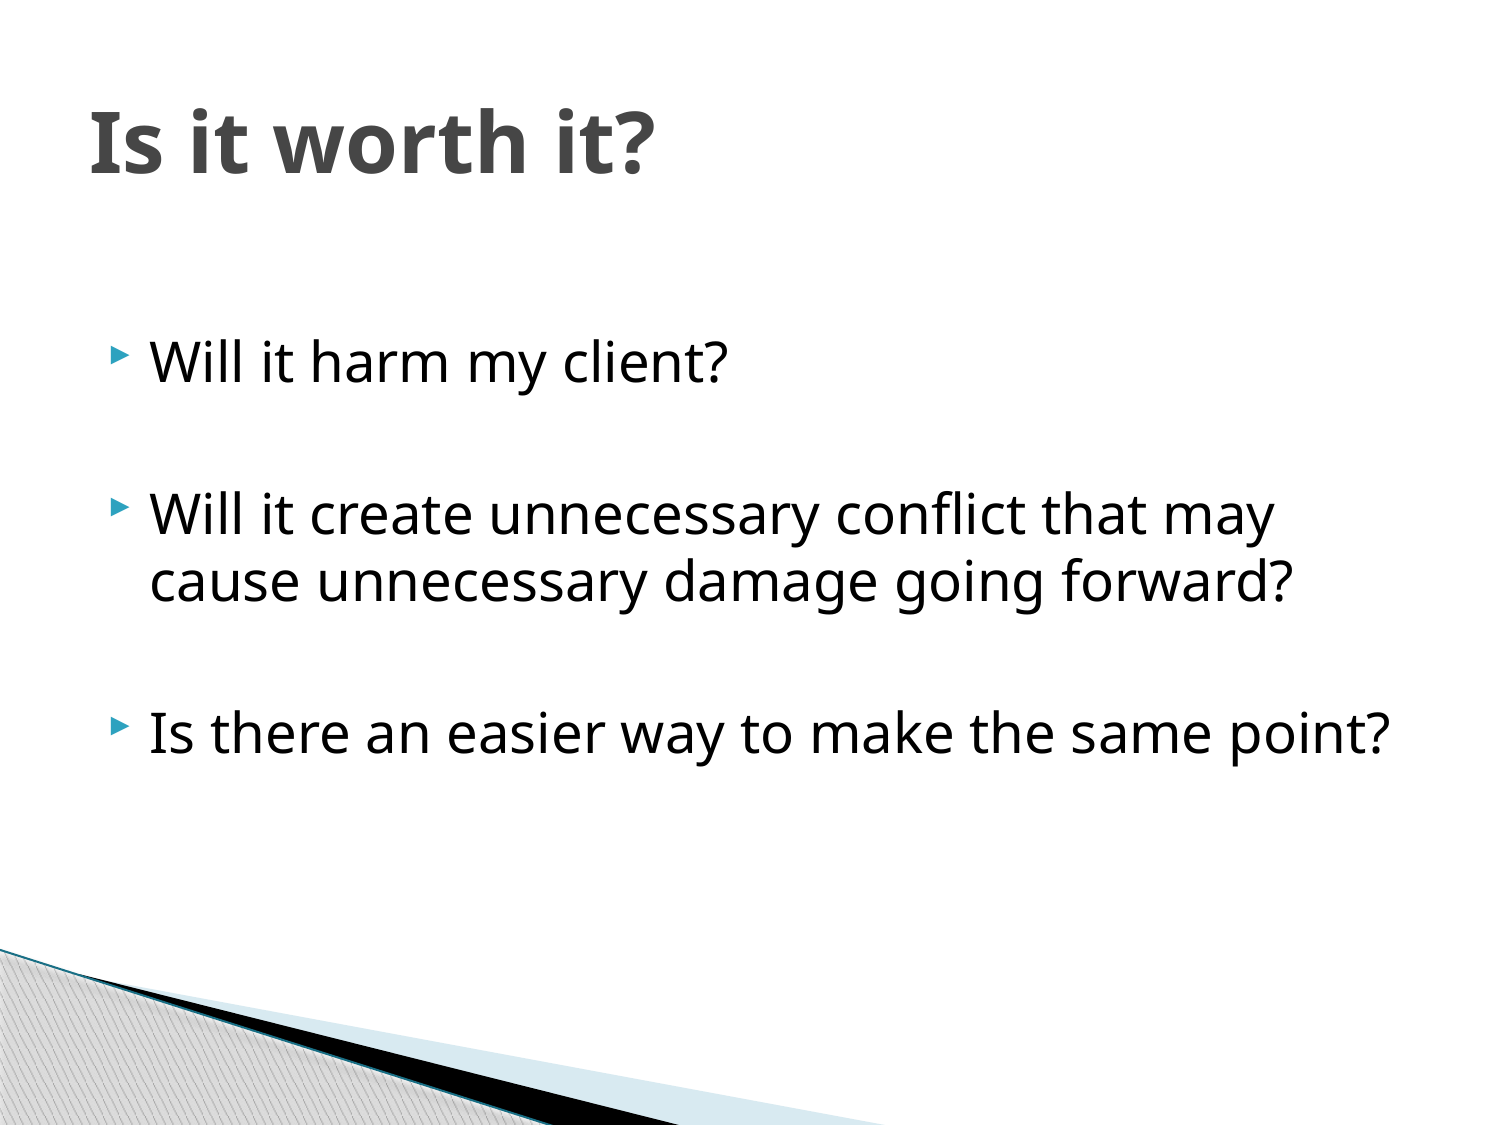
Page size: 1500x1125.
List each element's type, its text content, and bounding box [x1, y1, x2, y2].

list Will it harm my client? Will it create unnecessary conflict that may cause unnecessary damage going forward? Is there an easier way to make the same point? [75, 243, 1425, 986]
title Is it worth it? [75, 45, 1425, 233]
